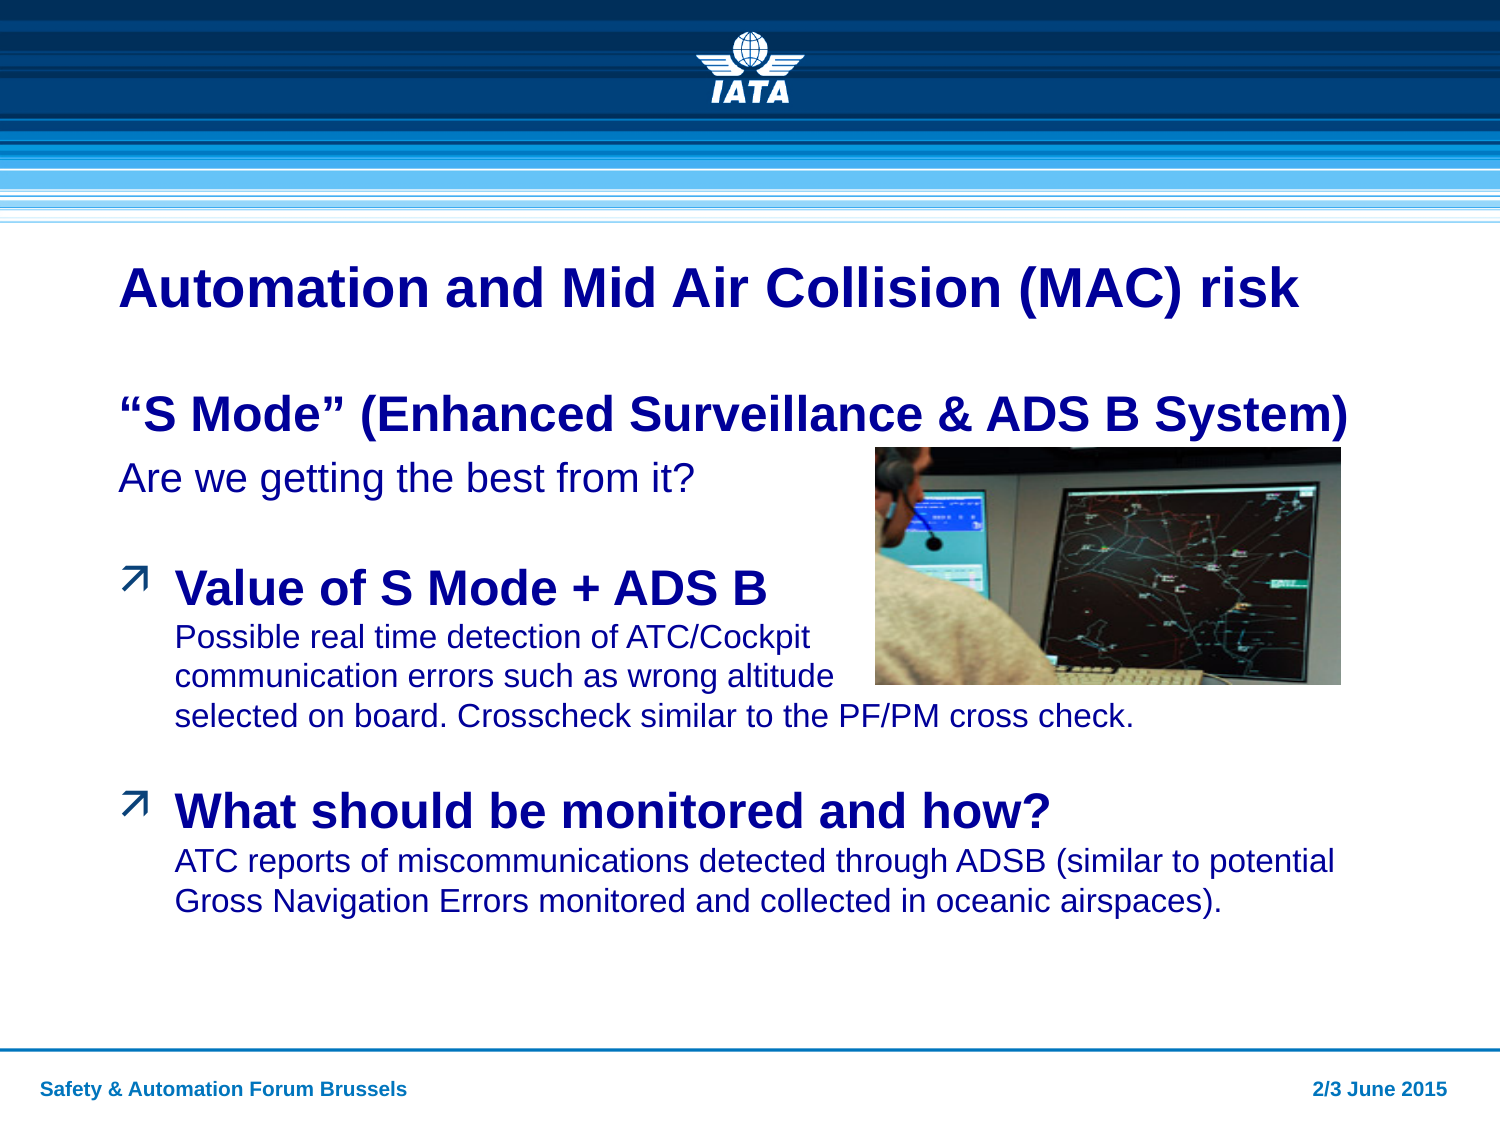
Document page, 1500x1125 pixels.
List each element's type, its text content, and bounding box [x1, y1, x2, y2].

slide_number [962, 1068, 1463, 1106]
picture [875, 447, 1341, 686]
list “S Mode” (Enhanced Surveillance & ADS B System) Are we getting the best from it? Value of S Mode + ADS B Possible real time detection of ATC/Cockpit communication errors such as wrong altitude selected on board. Crosscheck similar to the PF/PM cross check. What should be monitored and how? ATC reports of miscommunications detected through ADSB (similar to potential Gross Navigation Errors monitored and collected in oceanic airspaces). [103, 373, 1447, 961]
picture [0, 0, 1500, 139]
title Automation and Mid Air Collision (MAC) risk [103, 243, 1398, 350]
picture [0, 161, 1500, 223]
footer Safety & Automation Forum Brussels [24, 1068, 538, 1106]
